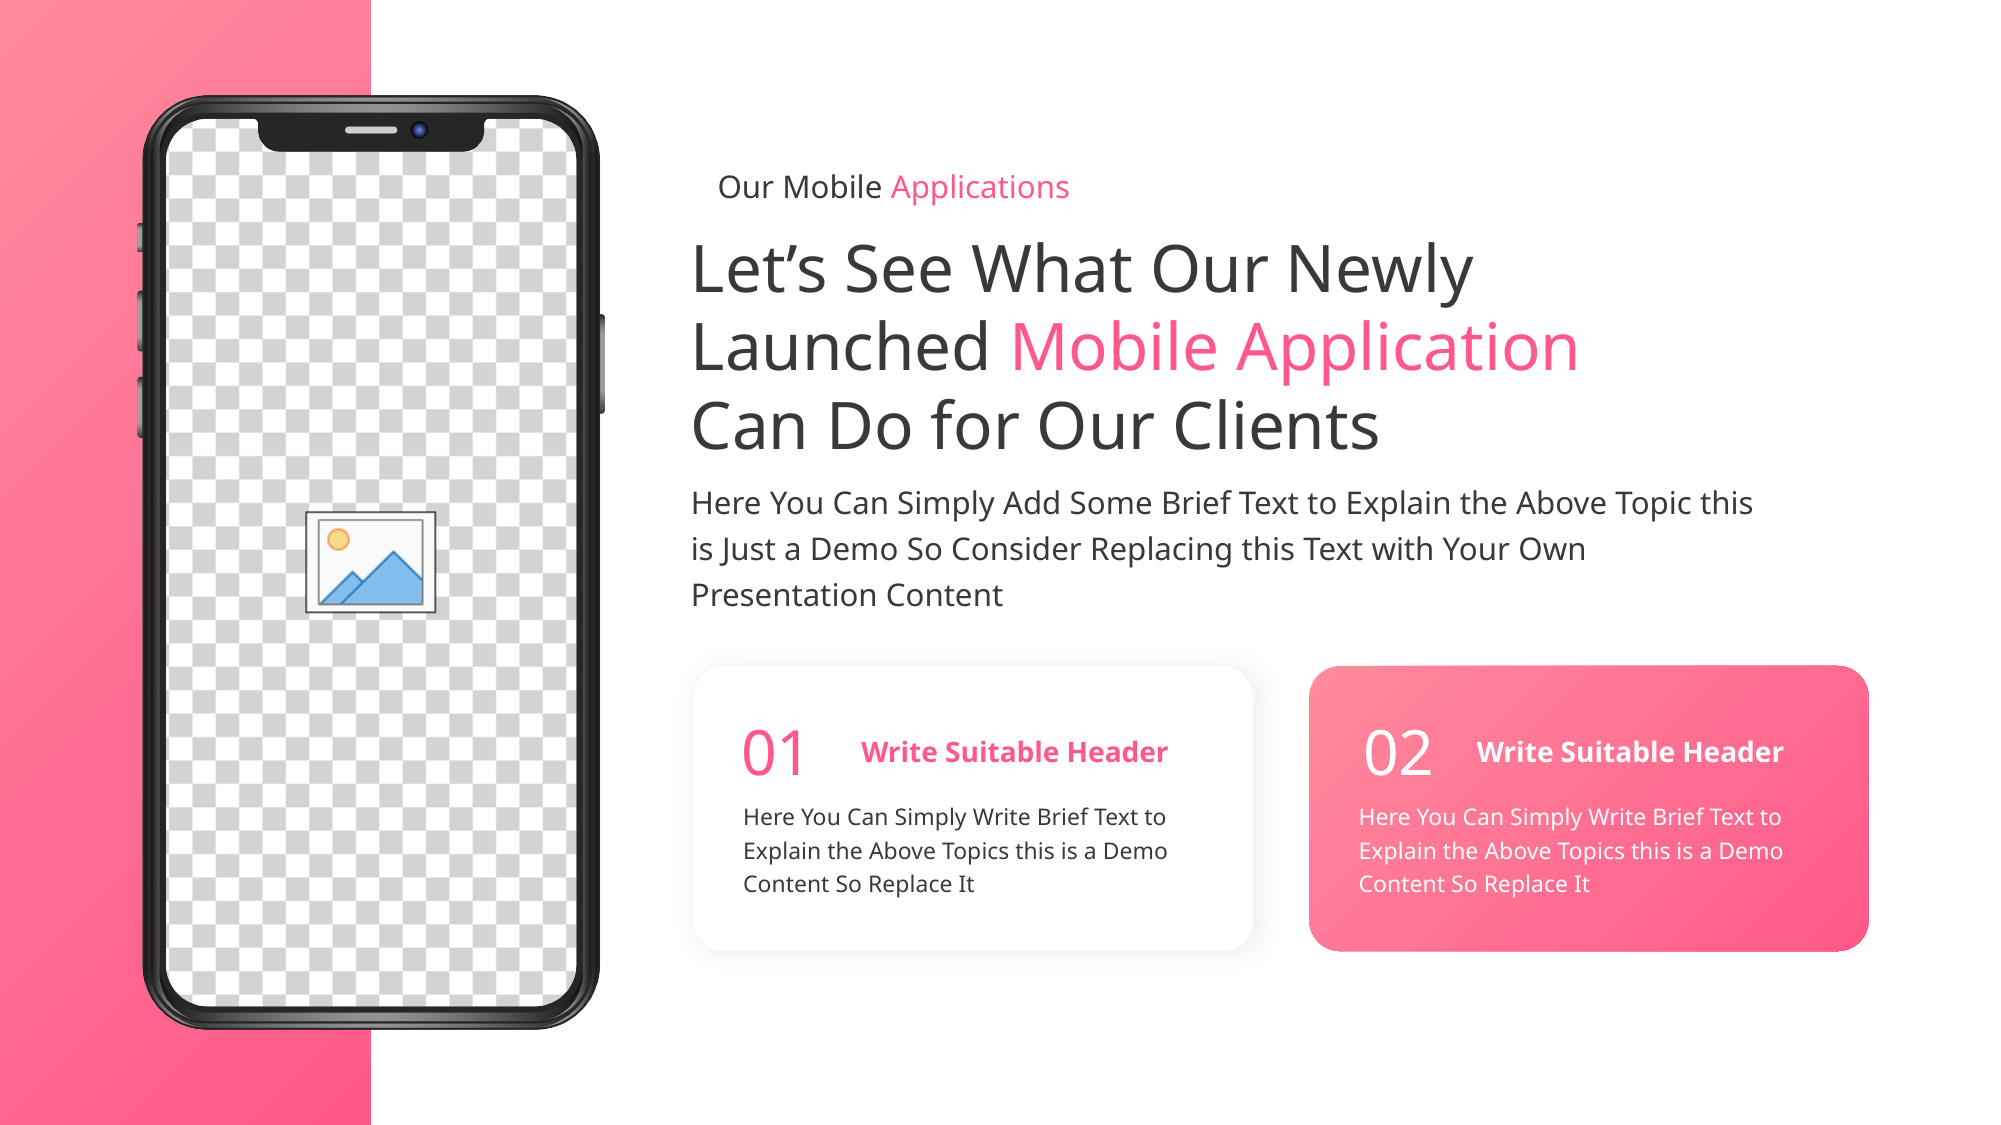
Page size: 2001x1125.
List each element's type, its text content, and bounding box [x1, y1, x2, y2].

text_box Here You Can Simply Add Some Brief Text to Explain the Above Topic this is Just a Demo So Consider Replacing this Text with Your Own Presentation Content [676, 467, 1793, 620]
text_box Our Mobile Applications [702, 159, 1086, 212]
picture [137, 95, 605, 1030]
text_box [693, 665, 1254, 952]
text_box [0, 0, 371, 1125]
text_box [1309, 665, 1869, 952]
text_box Let’s See What Our Newly Launched Mobile Application Can Do for Our Clients [676, 219, 1793, 467]
